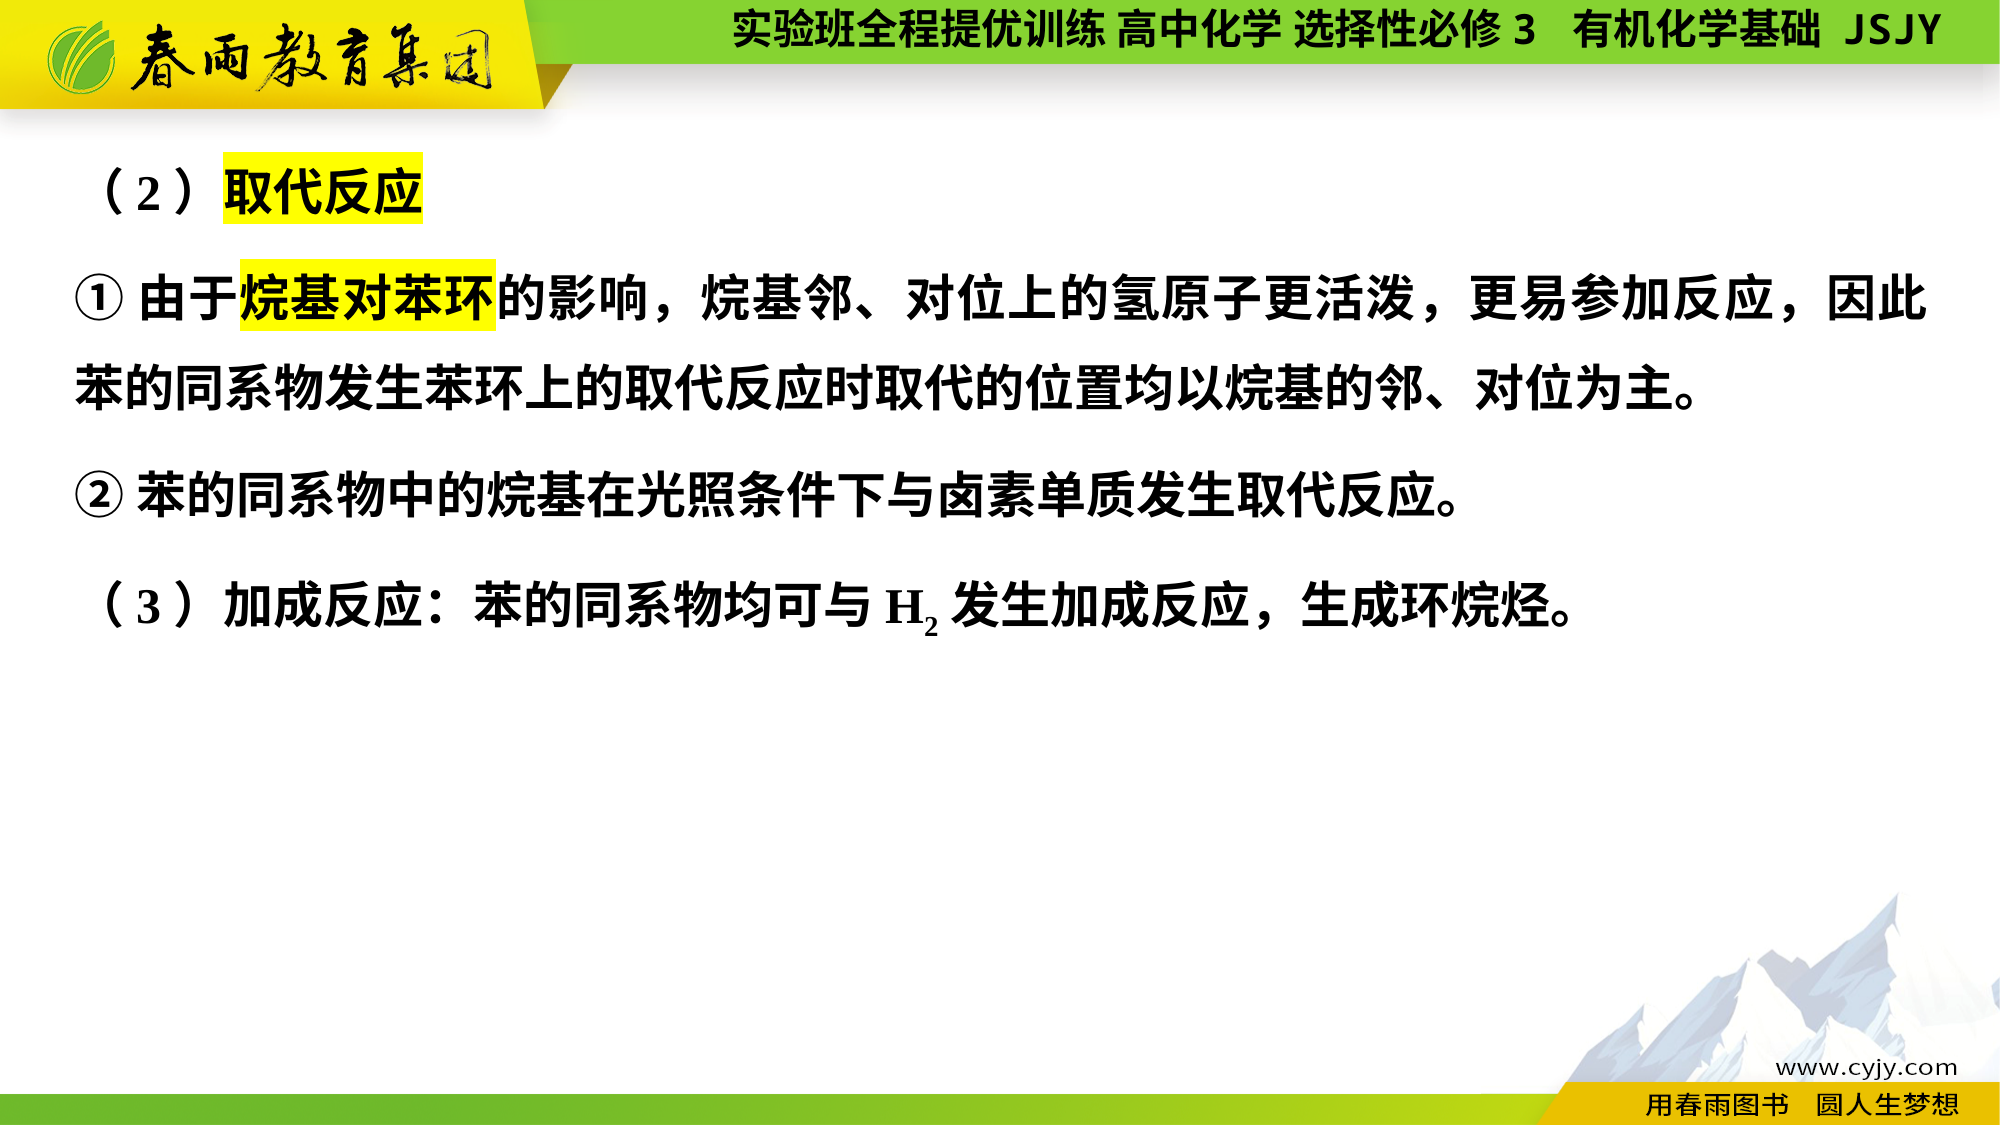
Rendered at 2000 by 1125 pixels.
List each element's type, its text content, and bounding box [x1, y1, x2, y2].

list （2）取代反应 ①由于烷基对苯环的影响，烷基邻、对位上的氢原子更活泼，更易参加反应，因此苯的同系物发生苯环上的取代反应时取代的位置均以烷基的邻、对位为主。 ②苯的同系物中的烷基在光照条件下与卤素单质发生取代反应。 （3）加成反应：苯的同系物均可与H2发生加成反应，生成环烷烃。 [59, 122, 1944, 631]
picture [0, 0, 2000, 1125]
